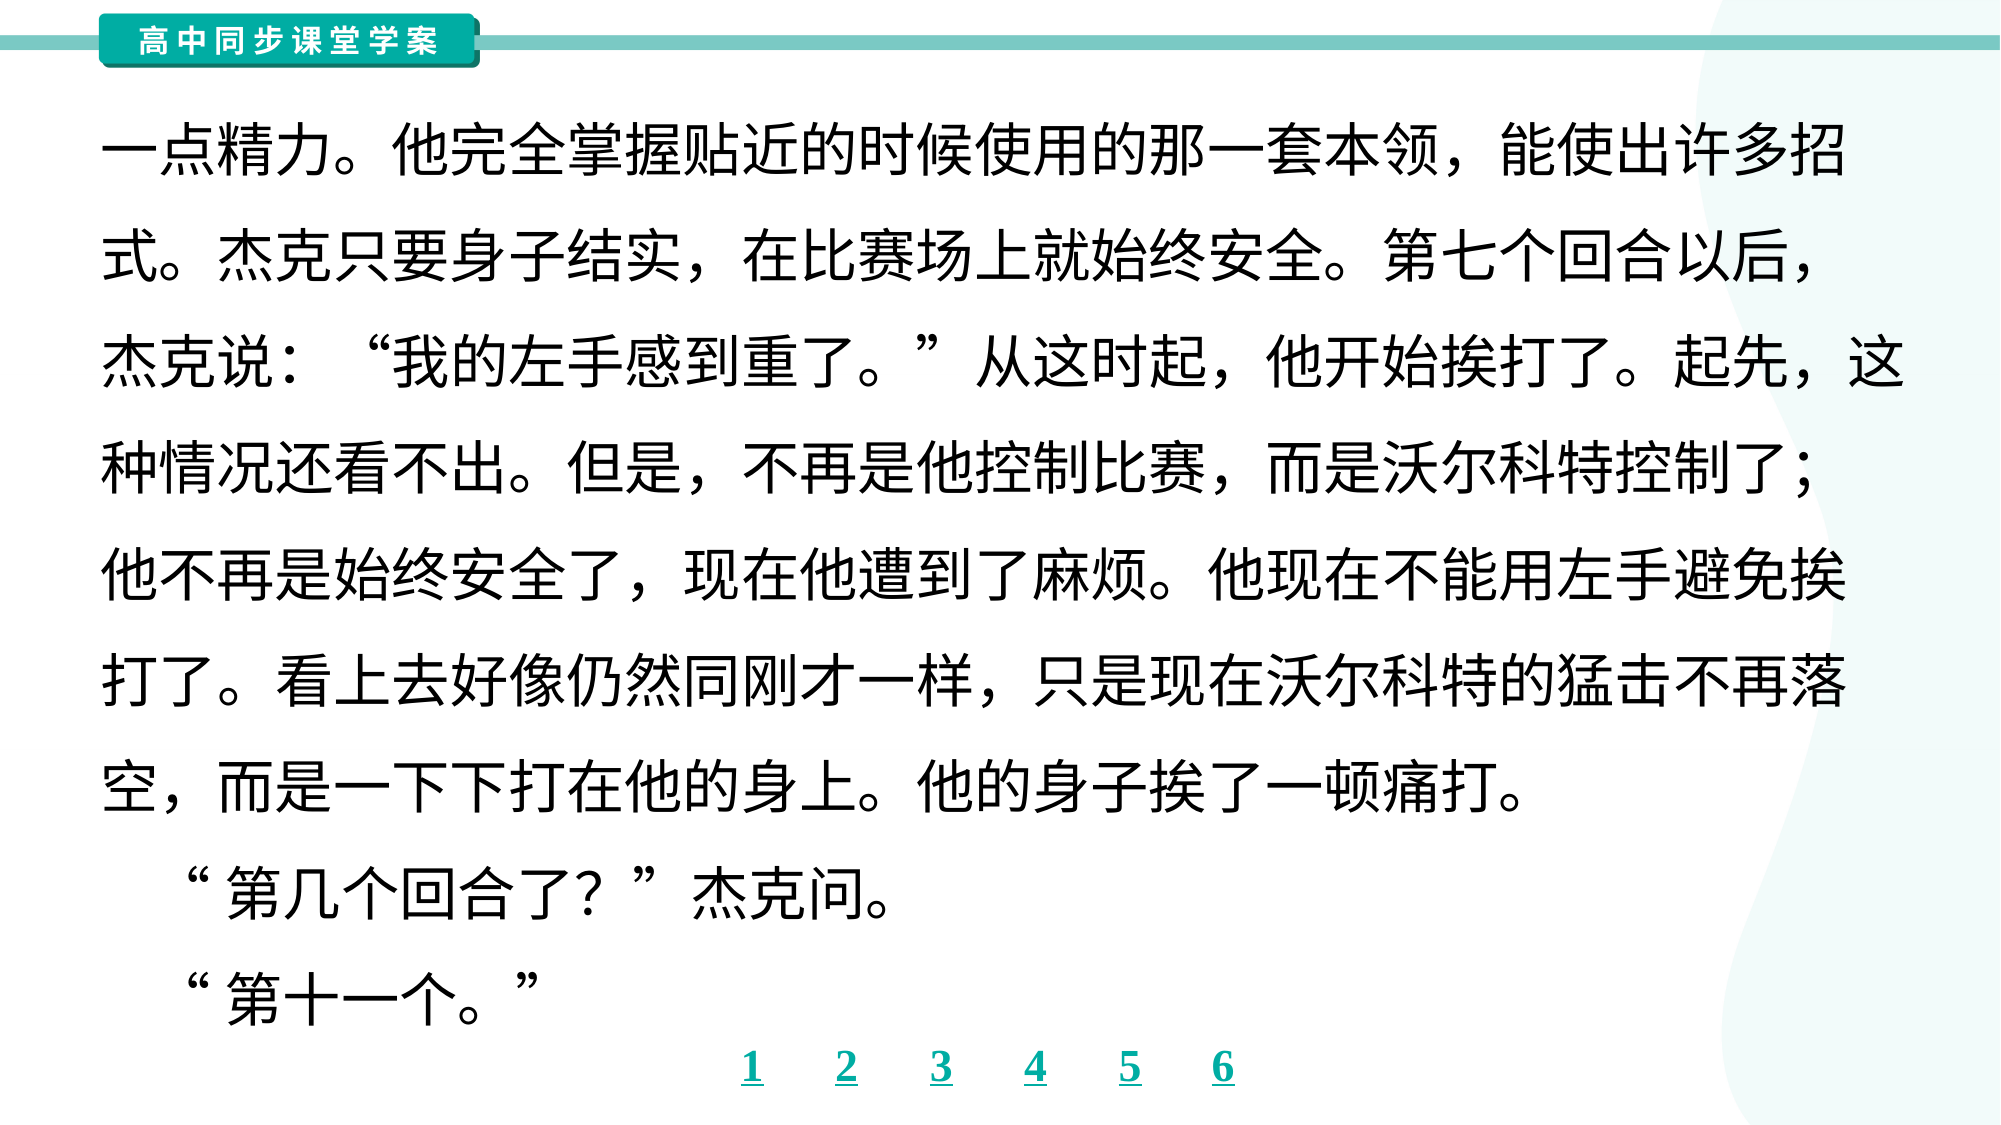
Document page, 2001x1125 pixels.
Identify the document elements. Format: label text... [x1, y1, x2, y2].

picture [0, 0, 2000, 1125]
text_box “第十一个。” [100, 927, 1899, 1034]
text_box 一点精力。他完全掌握贴近的时候使用的那一套本领，能使出许多招 式。杰克只要身子结实，在比赛场上就始终安全。第七个回合以后， 杰克说：“我的左手感到重了。”从这时起，他开始挨打了。起先，这 种情况还看不出。但是，不再是他控制比赛，而是沃尔科特控制了； 他不再是始终安全了，现在他遭到了麻烦。他现在不能用左手避免挨 打了。看上去好像仍然同刚才一样，只是现在沃尔科特的猛击不再落 空，而是一下下打在他的身上。他的身子挨了一顿痛打。 “第几个回合了？”杰克问。 [100, 76, 1899, 927]
